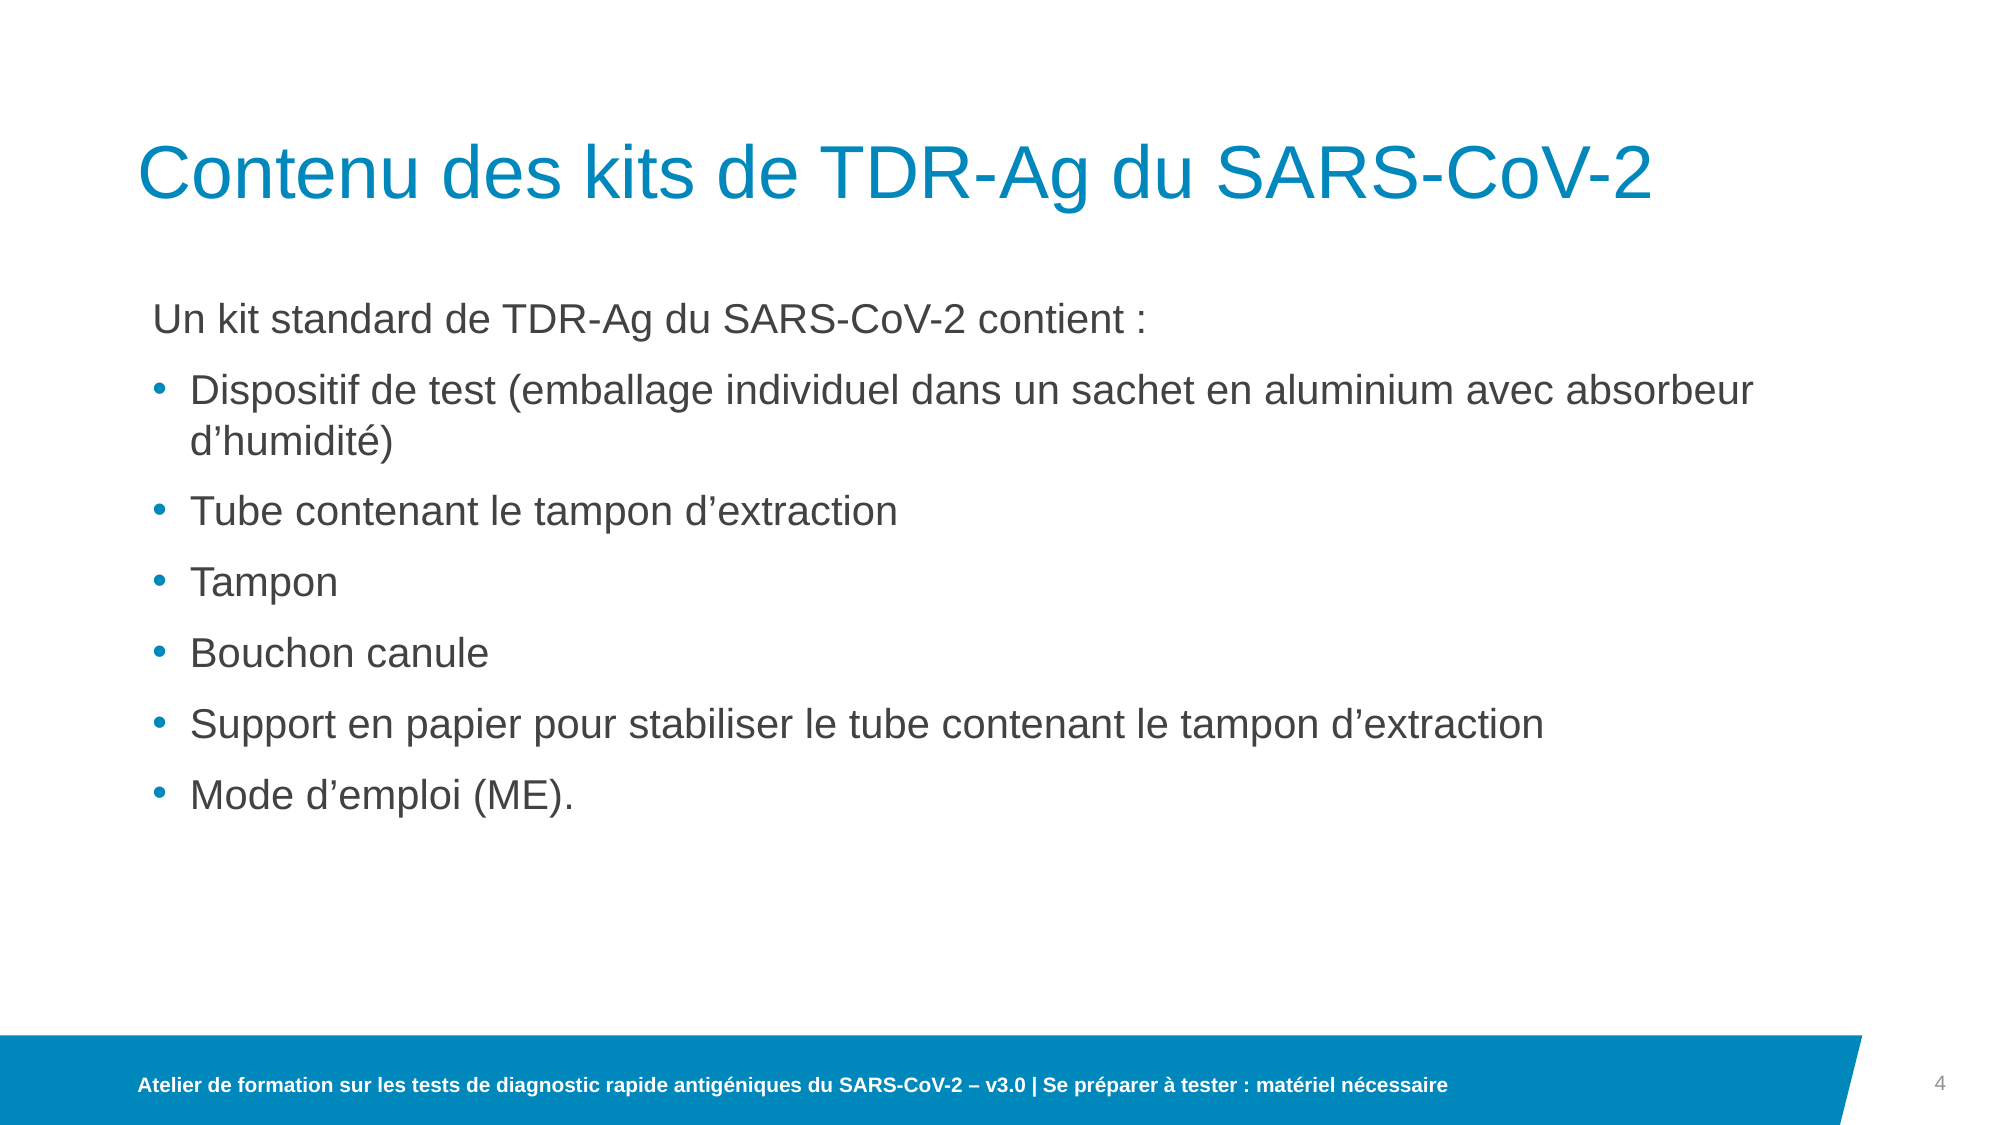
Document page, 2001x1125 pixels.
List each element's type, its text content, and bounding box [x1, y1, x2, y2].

footer Atelier de formation sur les tests de diagnostic rapide antigéniques du SARS-CoV-2 – v3.0 | Se préparer à tester : matériel nécessaire [137, 1042, 1536, 1125]
list Un kit standard de TDR-Ag du SARS-CoV-2 contient : Dispositif de test (emballage individuel dans un sachet en aluminium avec absorbeur d’humidité) Tube contenant le tampon d’extraction Tampon Bouchon canule Support en papier pour stabiliser le tube contenant le tampon d’extraction Mode d’emploi (ME). [137, 284, 1863, 1014]
title Contenu des kits de TDR-Ag du SARS-CoV-2 [137, 59, 1863, 215]
slide_number 4 [1862, 1035, 1947, 1125]
